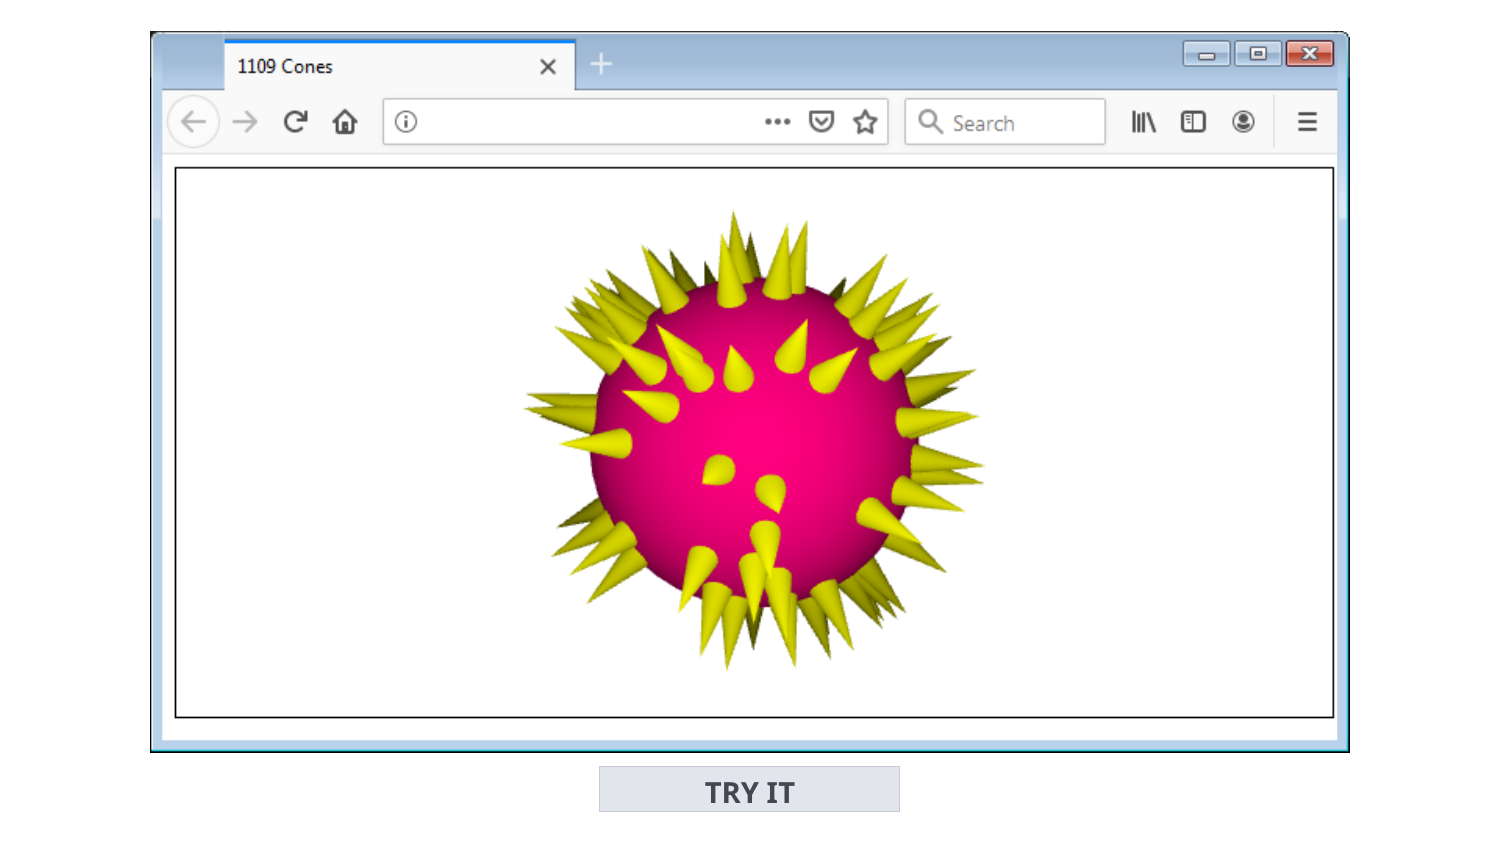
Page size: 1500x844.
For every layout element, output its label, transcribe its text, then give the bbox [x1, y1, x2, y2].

text_box TRY IT [599, 766, 900, 812]
picture [149, 31, 1351, 753]
